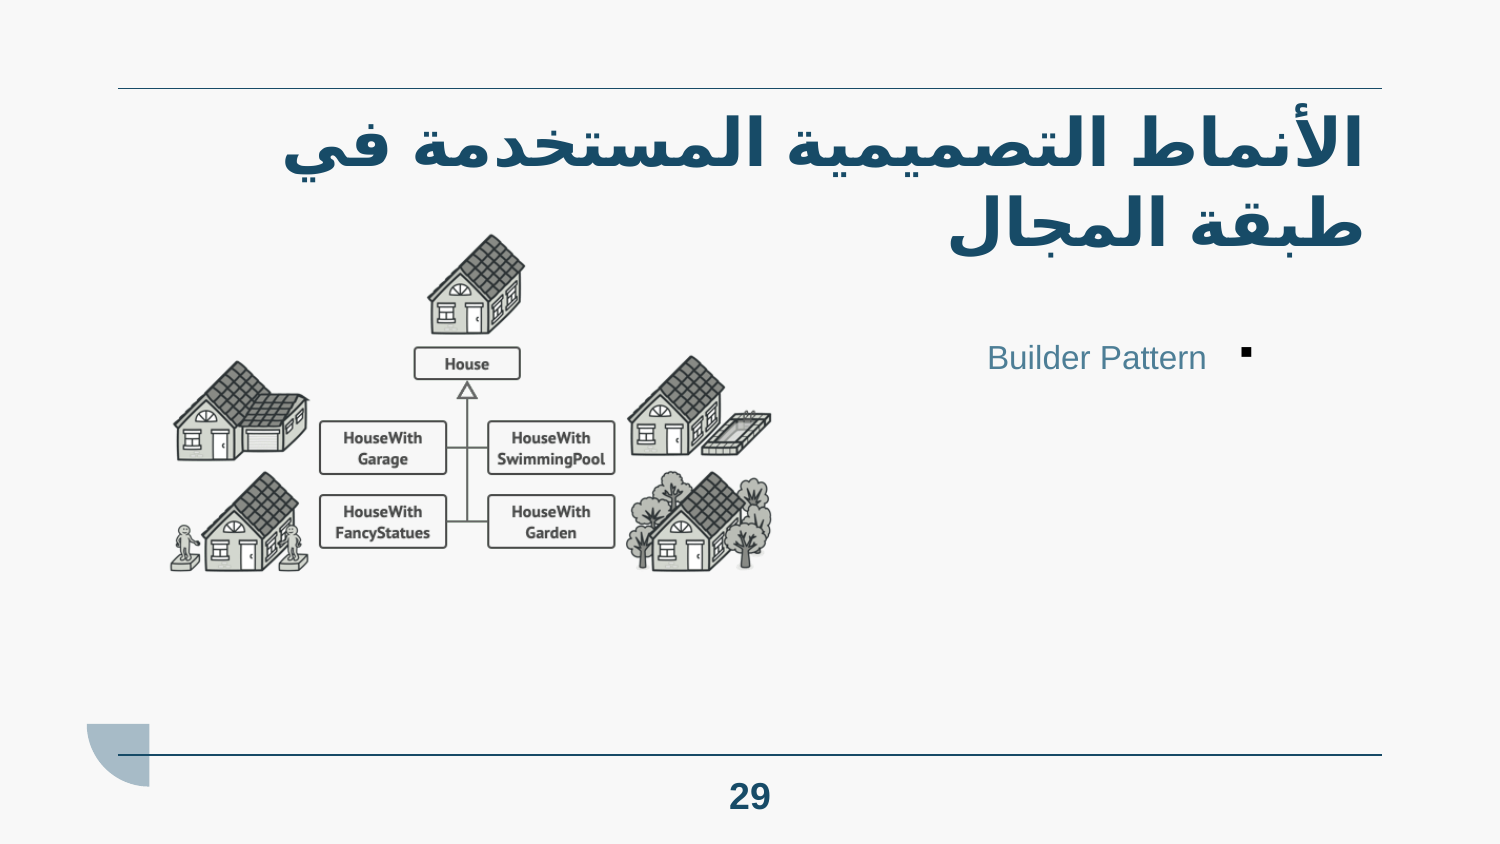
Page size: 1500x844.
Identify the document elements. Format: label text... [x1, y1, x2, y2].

text_box 29 [698, 758, 801, 831]
picture [157, 221, 789, 590]
title الأنماط التصميمية المستخدمة في طبقة المجال [118, 85, 1382, 170]
text_box Builder Pattern [793, 329, 1269, 384]
